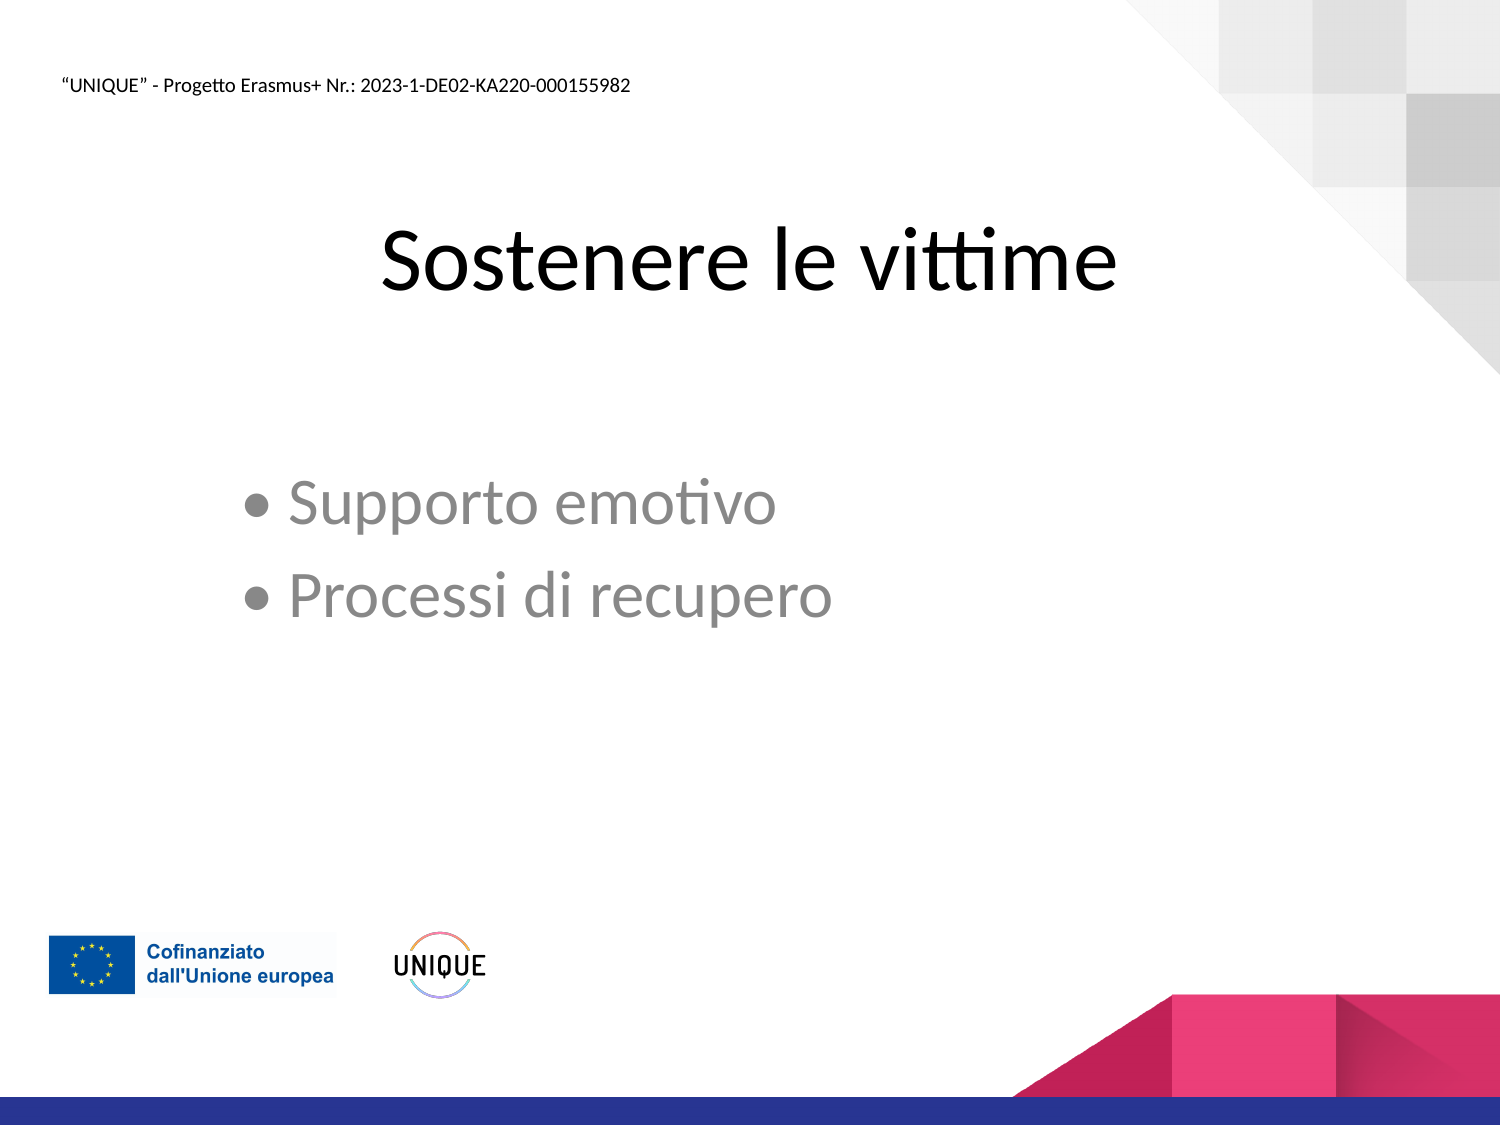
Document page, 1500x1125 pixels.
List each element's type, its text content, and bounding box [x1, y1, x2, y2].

title Sostenere le vittime [112, 132, 1388, 375]
subtitle • Supporto emotivo • Processi di recupero [225, 450, 1275, 738]
picture [0, 919, 1500, 1125]
picture [1125, 0, 1500, 375]
